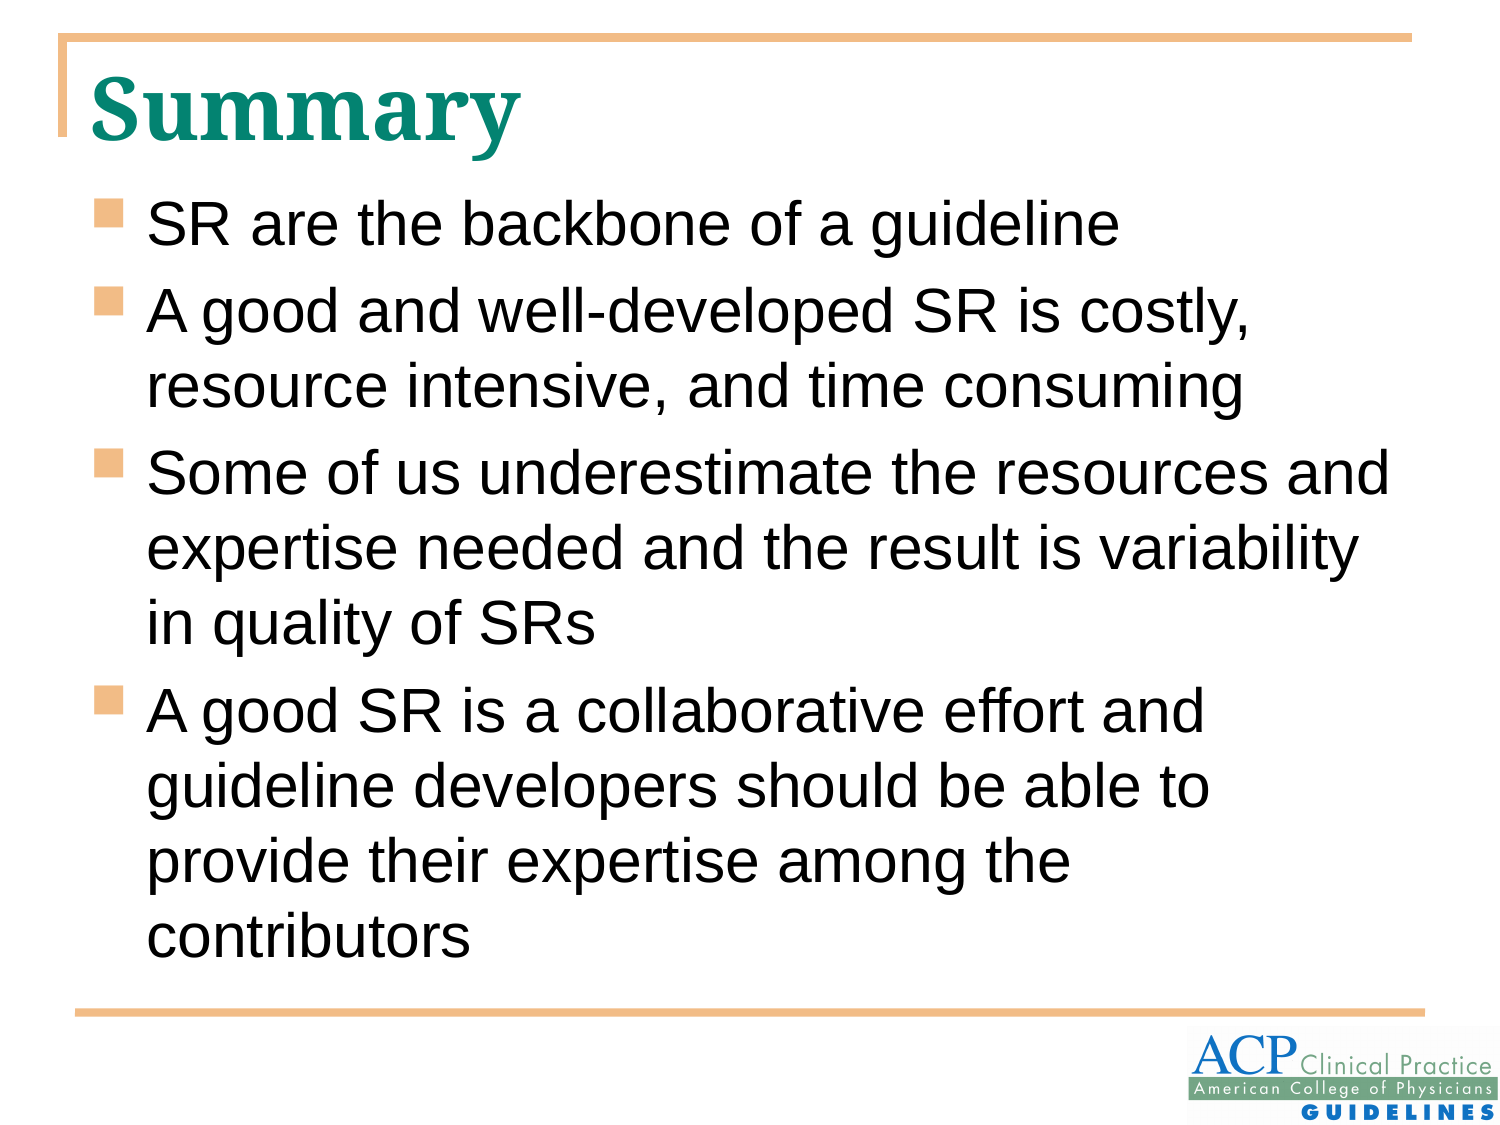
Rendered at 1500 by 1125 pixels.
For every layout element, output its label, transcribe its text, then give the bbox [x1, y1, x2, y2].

picture [1187, 1026, 1500, 1125]
list SR are the backbone of a guideline A good and well-developed SR is costly, resource intensive, and time consuming Some of us underestimate the resources and expertise needed and the result is variability in quality of SRs A good SR is a collaborative effort and guideline developers should be able to provide their expertise among the contributors [74, 174, 1426, 919]
title Summary [74, 45, 1426, 174]
